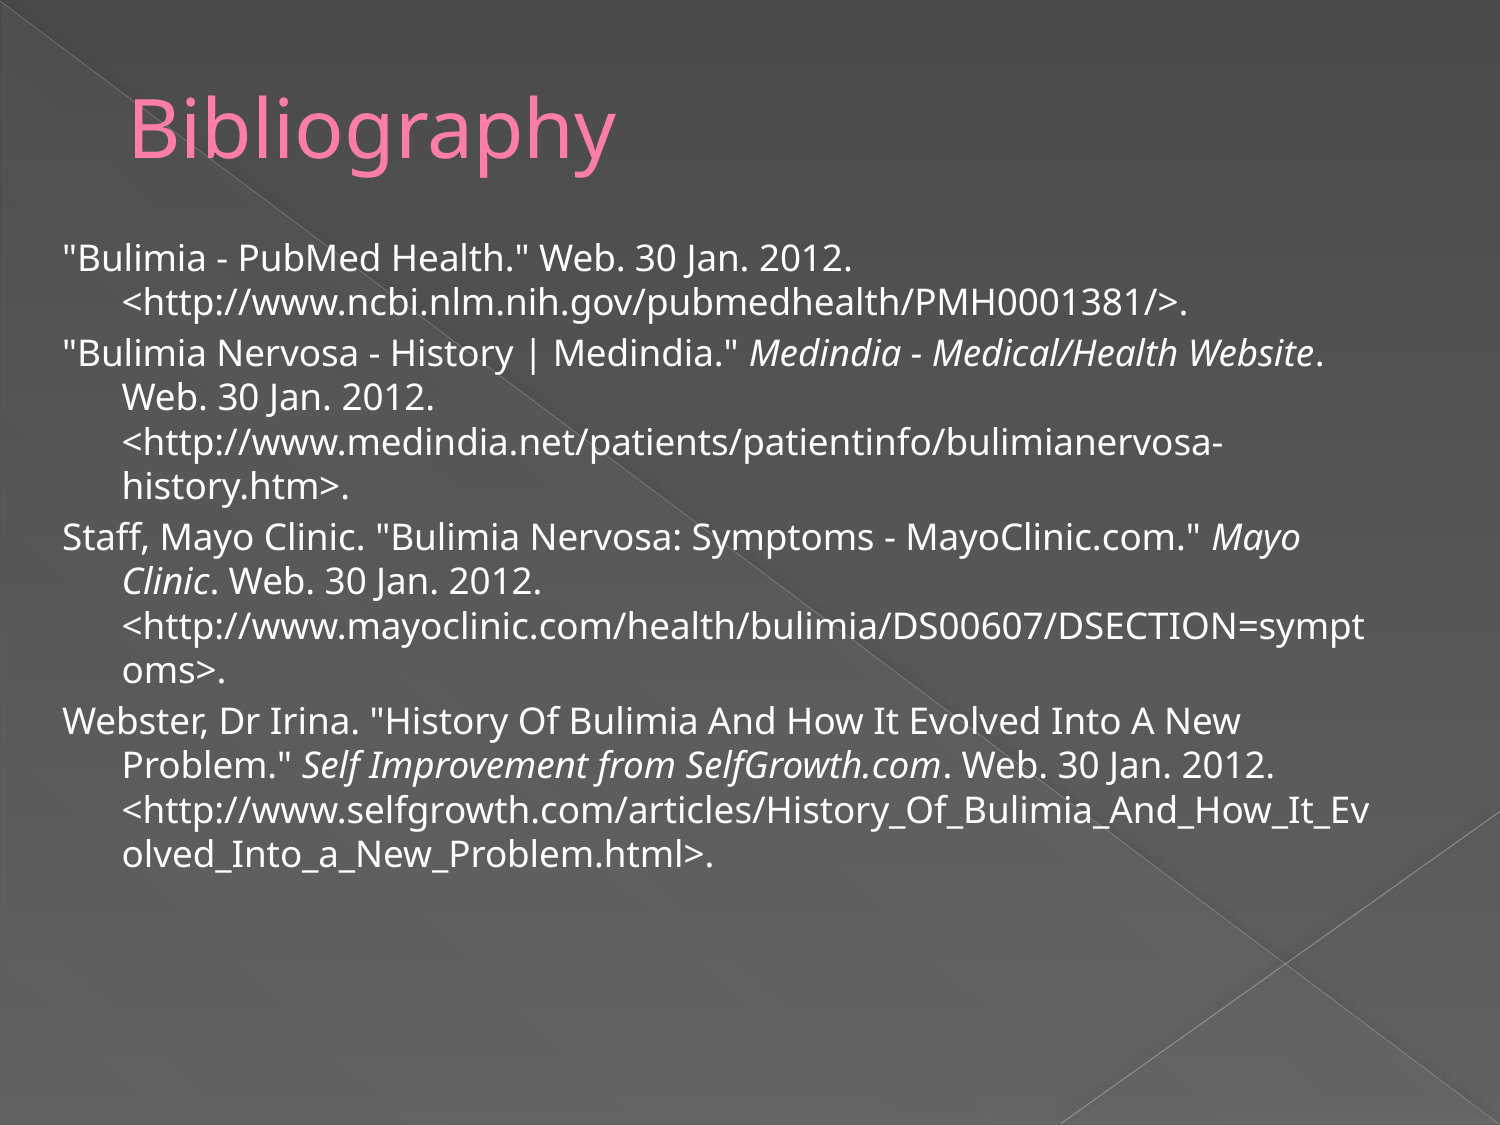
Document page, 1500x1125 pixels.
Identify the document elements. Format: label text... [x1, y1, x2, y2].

list Bibliography "Bulimia - PubMed Health." Web. 30 Jan. 2012. <http://www.ncbi.nlm.nih.gov/pubmedhealth/PMH0001381/>. "Bulimia Nervosa - History | Medindia." Medindia - Medical/Health Website. Web. 30 Jan. 2012. <http://www.medindia.net/patients/patientinfo/bulimianervosa-history.htm>. Staff, Mayo Clinic. "Bulimia Nervosa: Symptoms - MayoClinic.com." Mayo Clinic. Web. 30 Jan. 2012. <http://www.mayoclinic.com/health/bulimia/DS00607/DSECTION=symptoms>. Webster, Dr Irina. "History Of Bulimia And How It Evolved Into A New Problem." Self Improvement from SelfGrowth.com. Web. 30 Jan. 2012. <http://www.selfgrowth.com/articles/History_Of_Bulimia_And_How_It_Evolved_Into_a_New_Problem.html>. [37, 24, 1388, 938]
